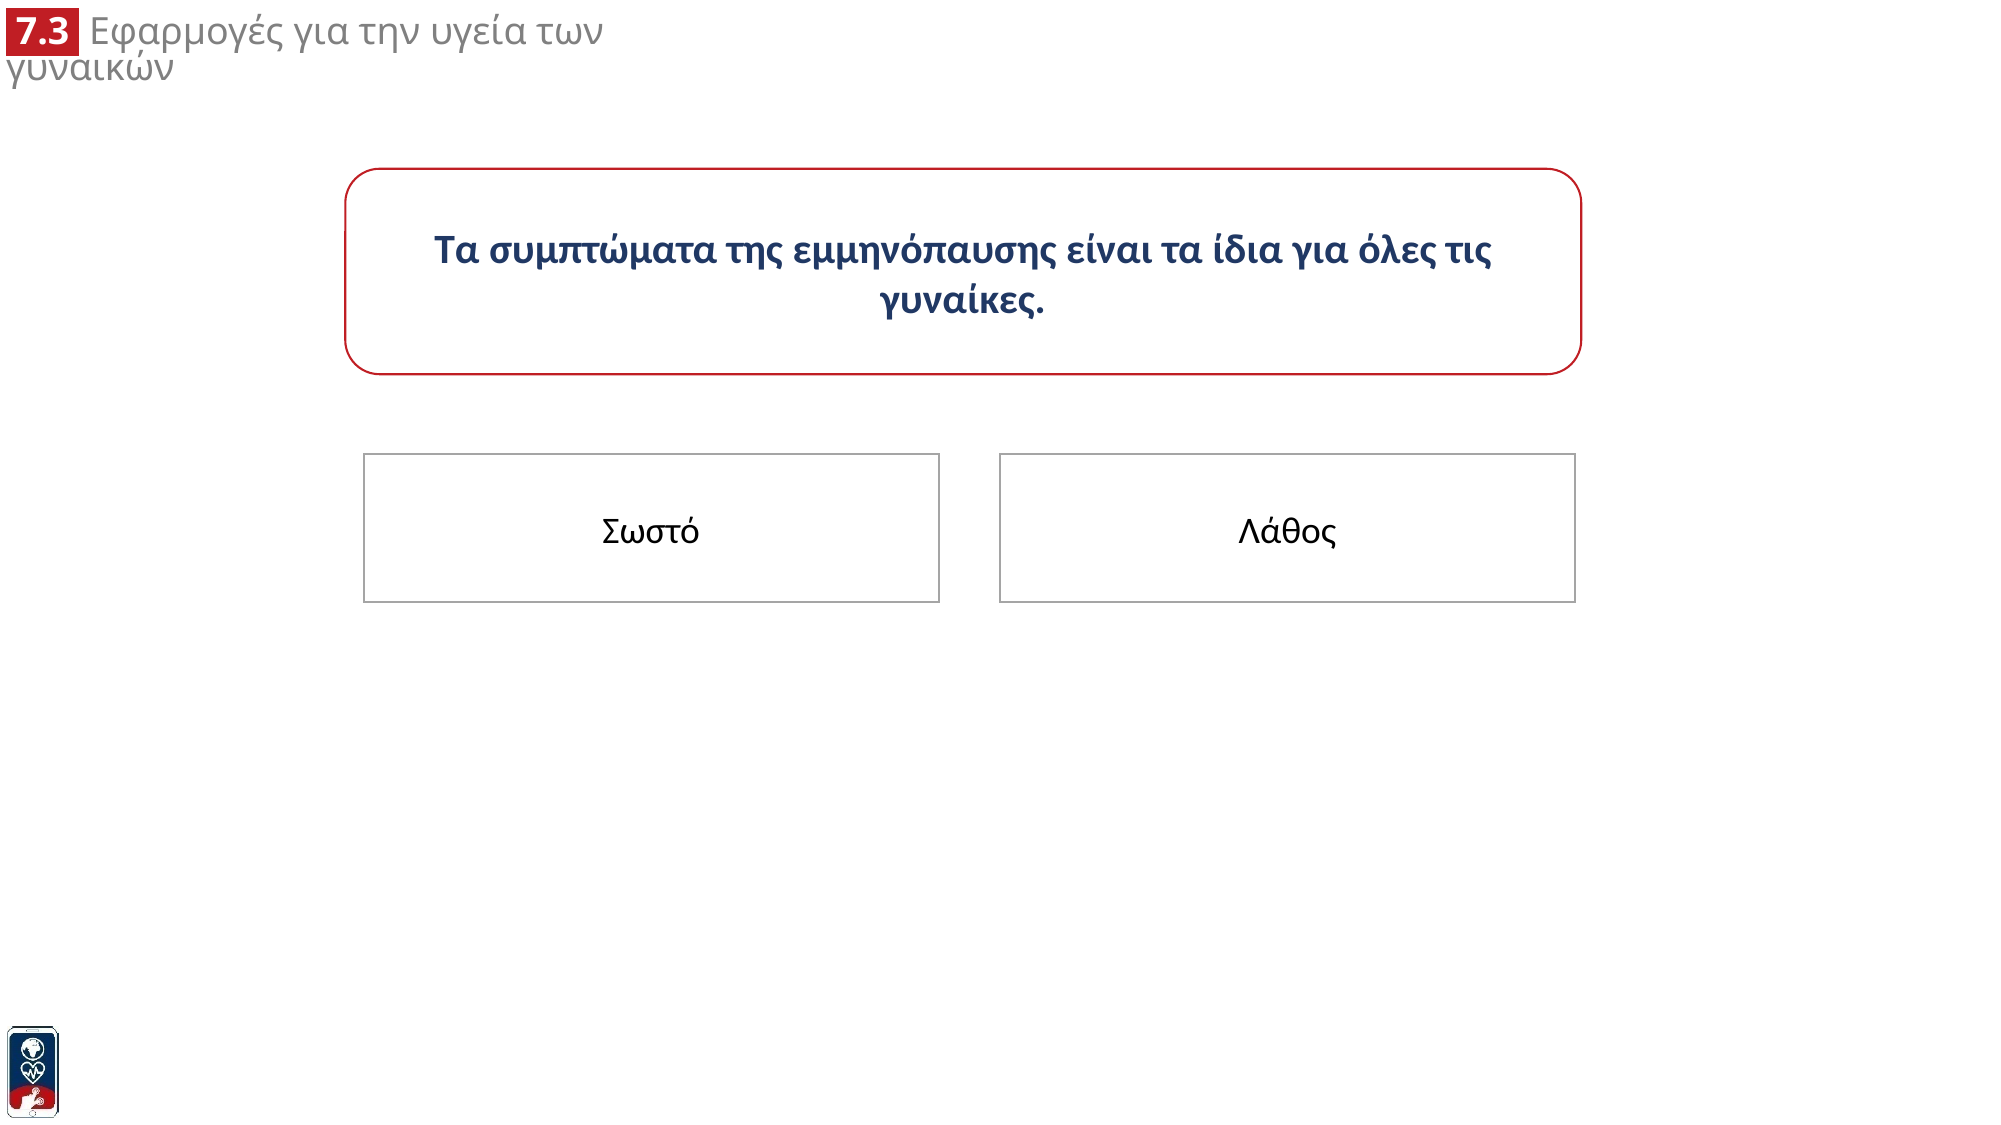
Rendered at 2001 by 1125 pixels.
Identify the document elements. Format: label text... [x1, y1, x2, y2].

picture [7, 1026, 59, 1118]
text_box Τα συμπτώματα της εμμηνόπαυσης είναι τα ίδια για όλες τις γυναίκες. [344, 167, 1583, 376]
text_box Σωστό [363, 453, 940, 603]
text_box Λάθος [999, 453, 1576, 603]
